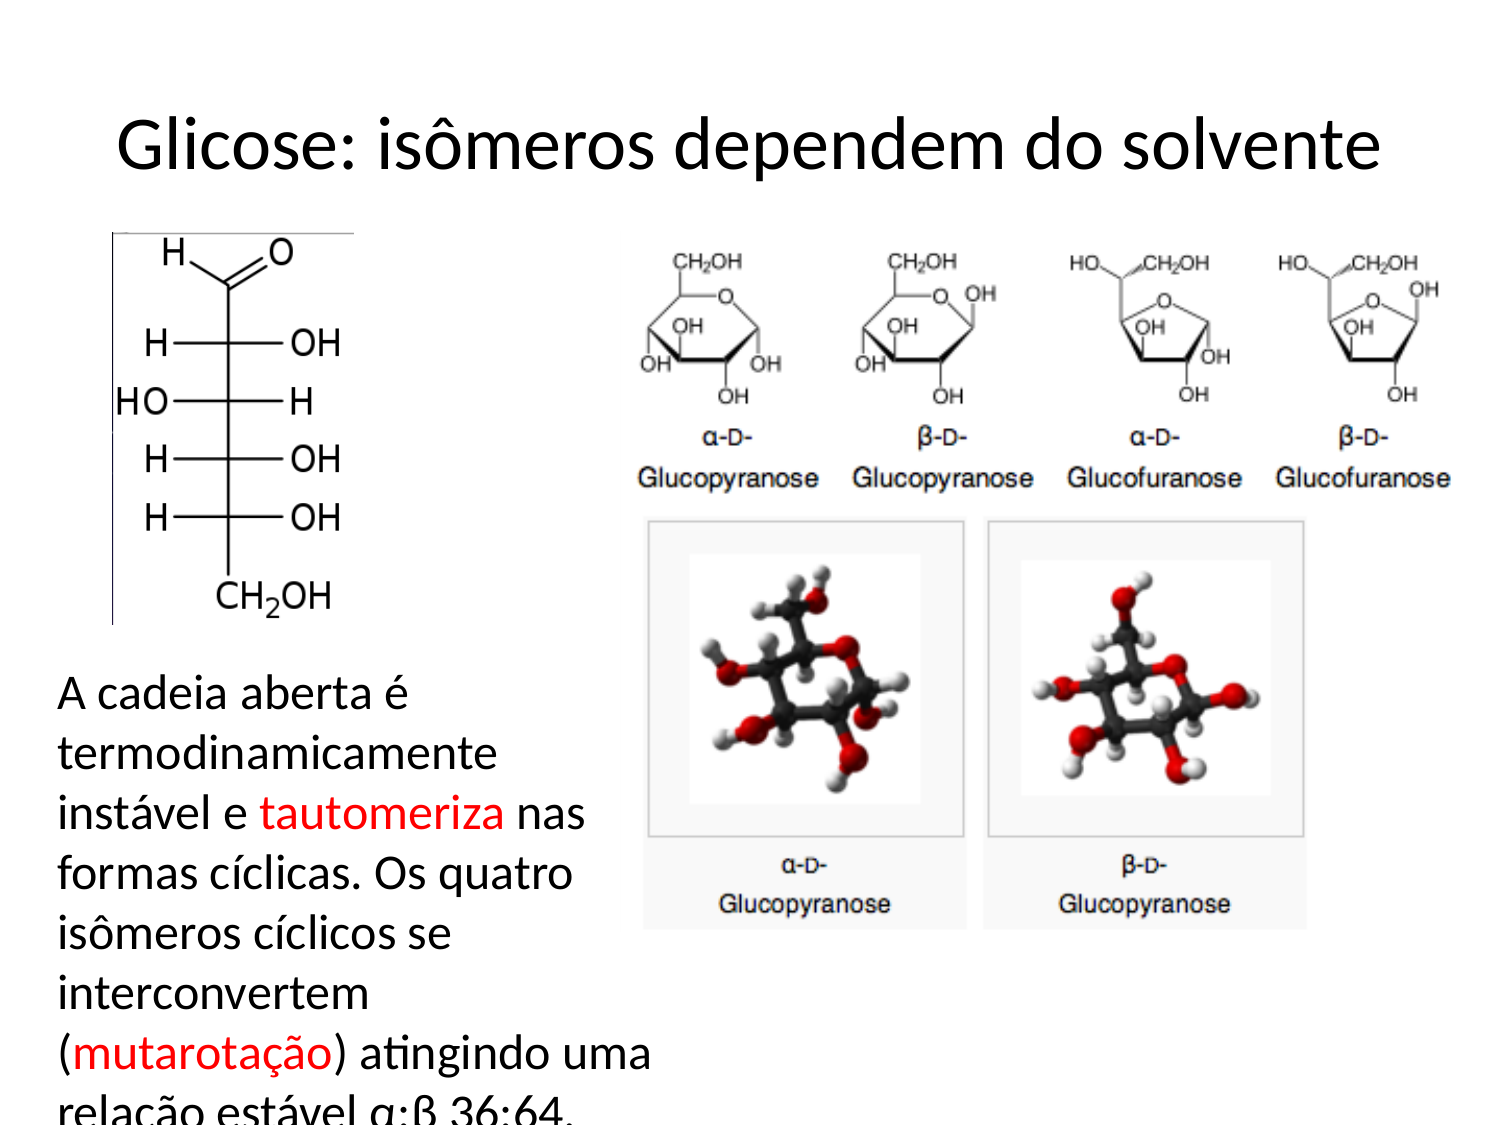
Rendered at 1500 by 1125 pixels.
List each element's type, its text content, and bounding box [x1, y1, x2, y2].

picture [619, 231, 1477, 933]
title Glicose: isômeros dependem do solvente [75, 45, 1425, 233]
text_box A cadeia aberta é termodinamicamente instável e tautomeriza nas formas cíclicas. Os quatro isômeros cíclicos se interconvertem (mutarotação) atingindo uma relação estável α:β 36:64. [42, 651, 679, 1125]
picture [112, 232, 354, 626]
